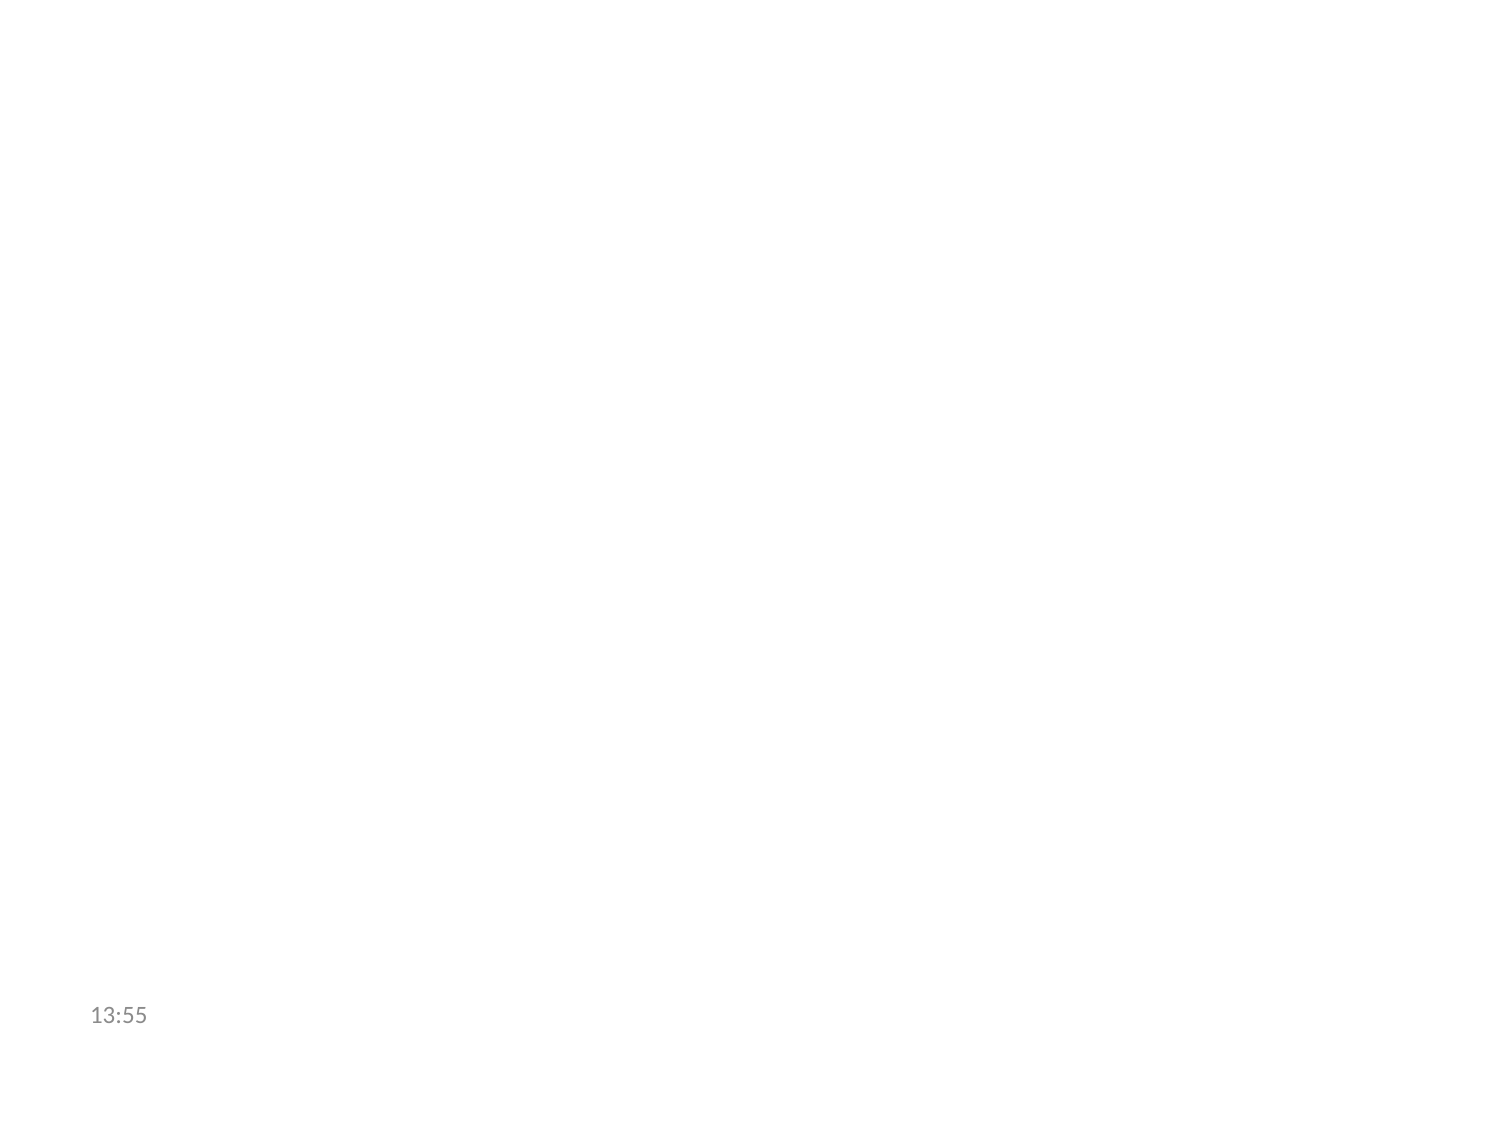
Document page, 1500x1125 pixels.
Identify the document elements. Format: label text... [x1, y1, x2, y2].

text_box 15:35 [75, 983, 425, 1044]
